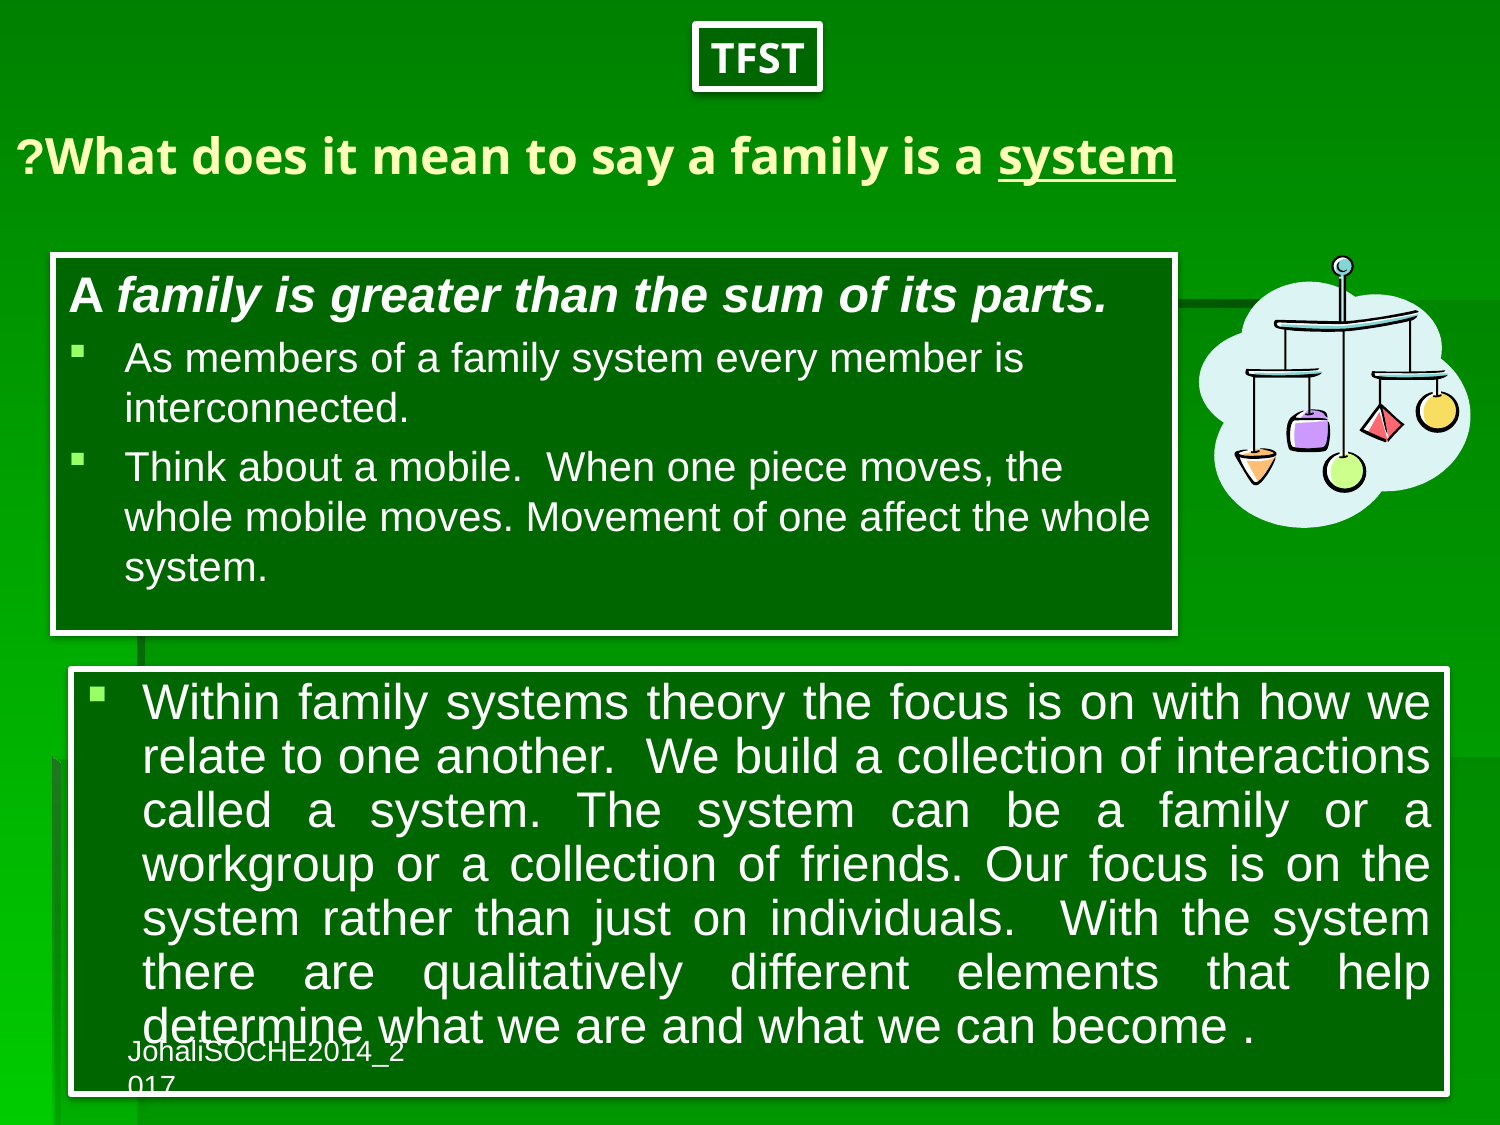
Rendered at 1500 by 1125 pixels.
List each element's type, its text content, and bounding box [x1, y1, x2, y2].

text_box Within family systems theory the focus is on with how we relate to one another. We build a collection of interactions called a system. The system can be a family or a workgroup or a collection of friends. Our focus is on the system rather than just on individuals. With the system there are qualitatively different elements that help determine what we are and what we can become . [68, 666, 1450, 1097]
text_box TFST [692, 21, 823, 92]
slide_number 31 [1074, 1024, 1388, 1101]
list A family is greater than the sum of its parts. As members of a family system every member is interconnected. Think about a mobile. When one piece moves, the whole mobile moves. Movement of one affect the whole system. [50, 252, 1178, 636]
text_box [1198, 255, 1471, 528]
title What does it mean to say a family is a system? [0, 113, 1436, 197]
footer CHS383 [512, 1024, 988, 1101]
slide_number JohaliSOCHE2014_2017 [112, 1024, 426, 1101]
